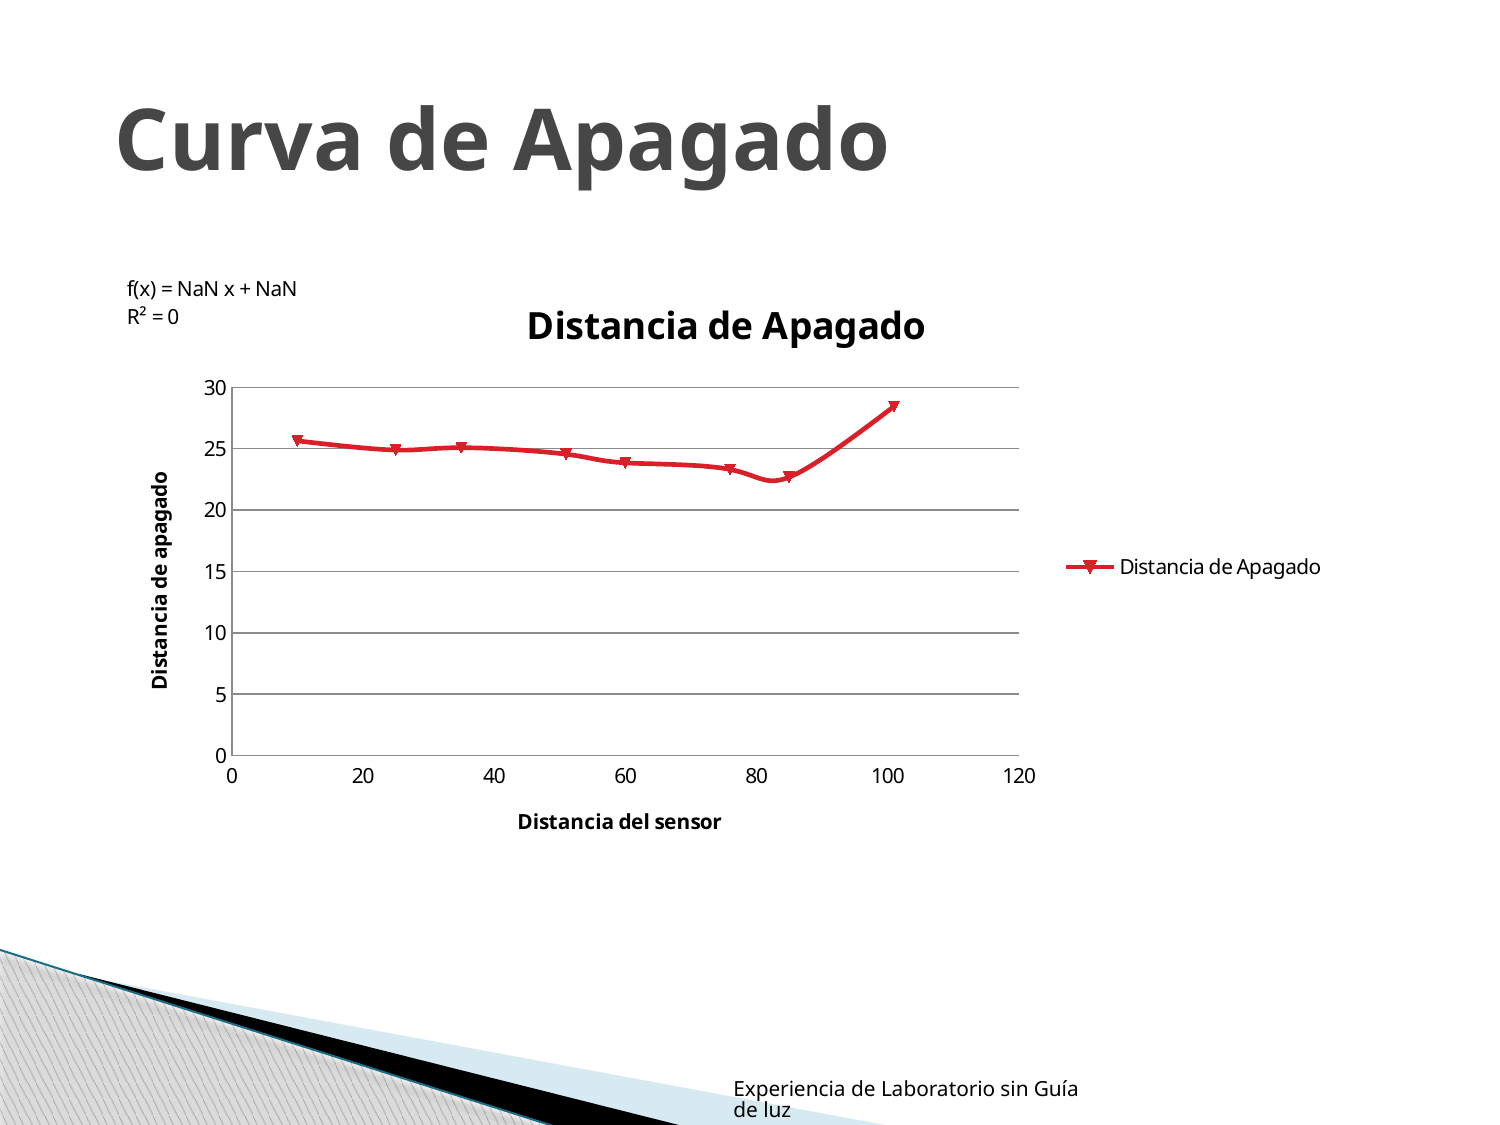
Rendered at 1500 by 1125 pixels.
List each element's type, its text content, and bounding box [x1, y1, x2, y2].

chart [111, 266, 1341, 868]
title Curva de Apagado [100, 42, 1451, 231]
footer Experiencia de Laboratorio sin Guía de luz [718, 1051, 1105, 1112]
